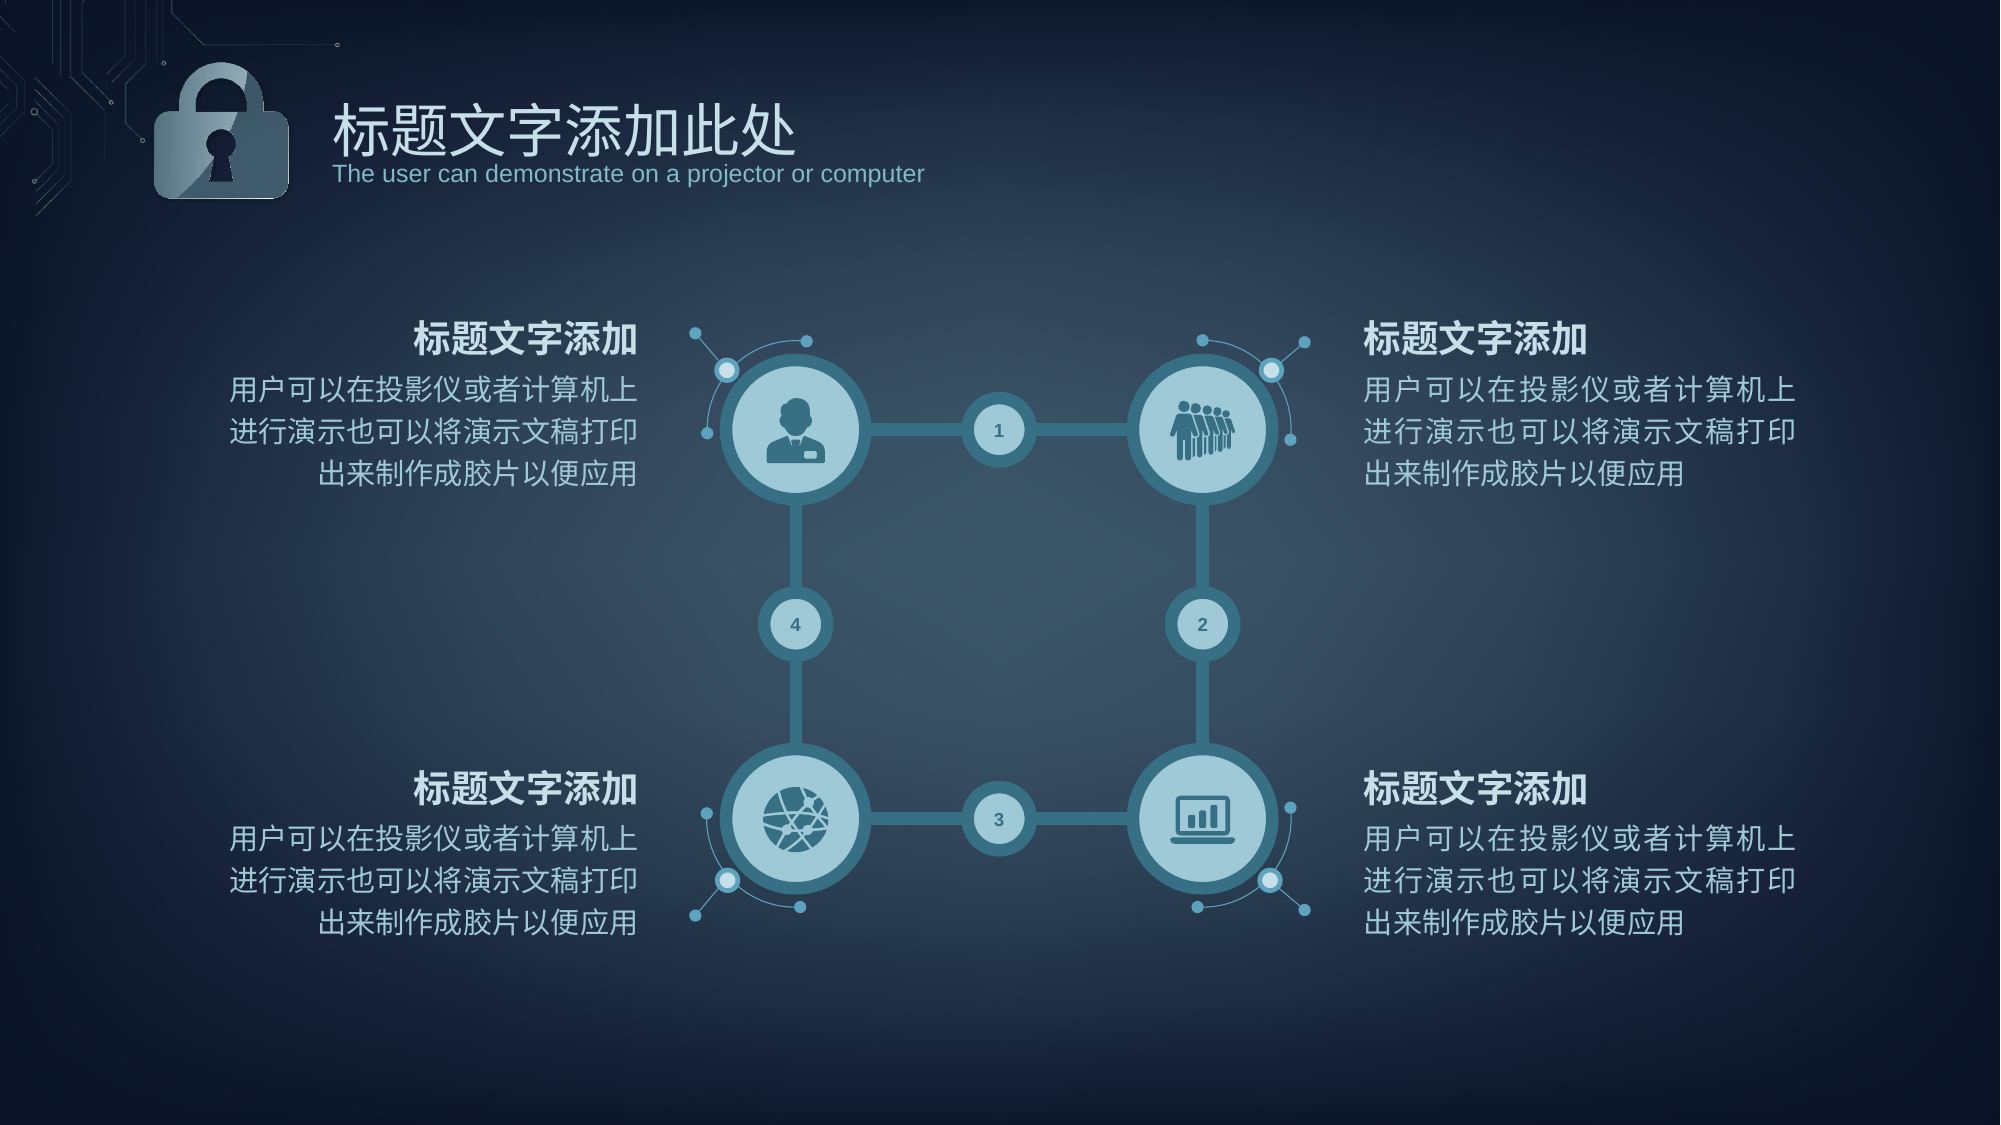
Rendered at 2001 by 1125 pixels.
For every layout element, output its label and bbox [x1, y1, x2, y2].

text_box [1349, 748, 1812, 949]
text_box [1349, 299, 1812, 500]
text_box [695, 333, 1305, 916]
text_box [0, 0, 344, 247]
text_box [191, 299, 654, 500]
picture [0, 0, 2000, 1125]
text_box [317, 86, 1311, 196]
text_box [191, 748, 654, 949]
